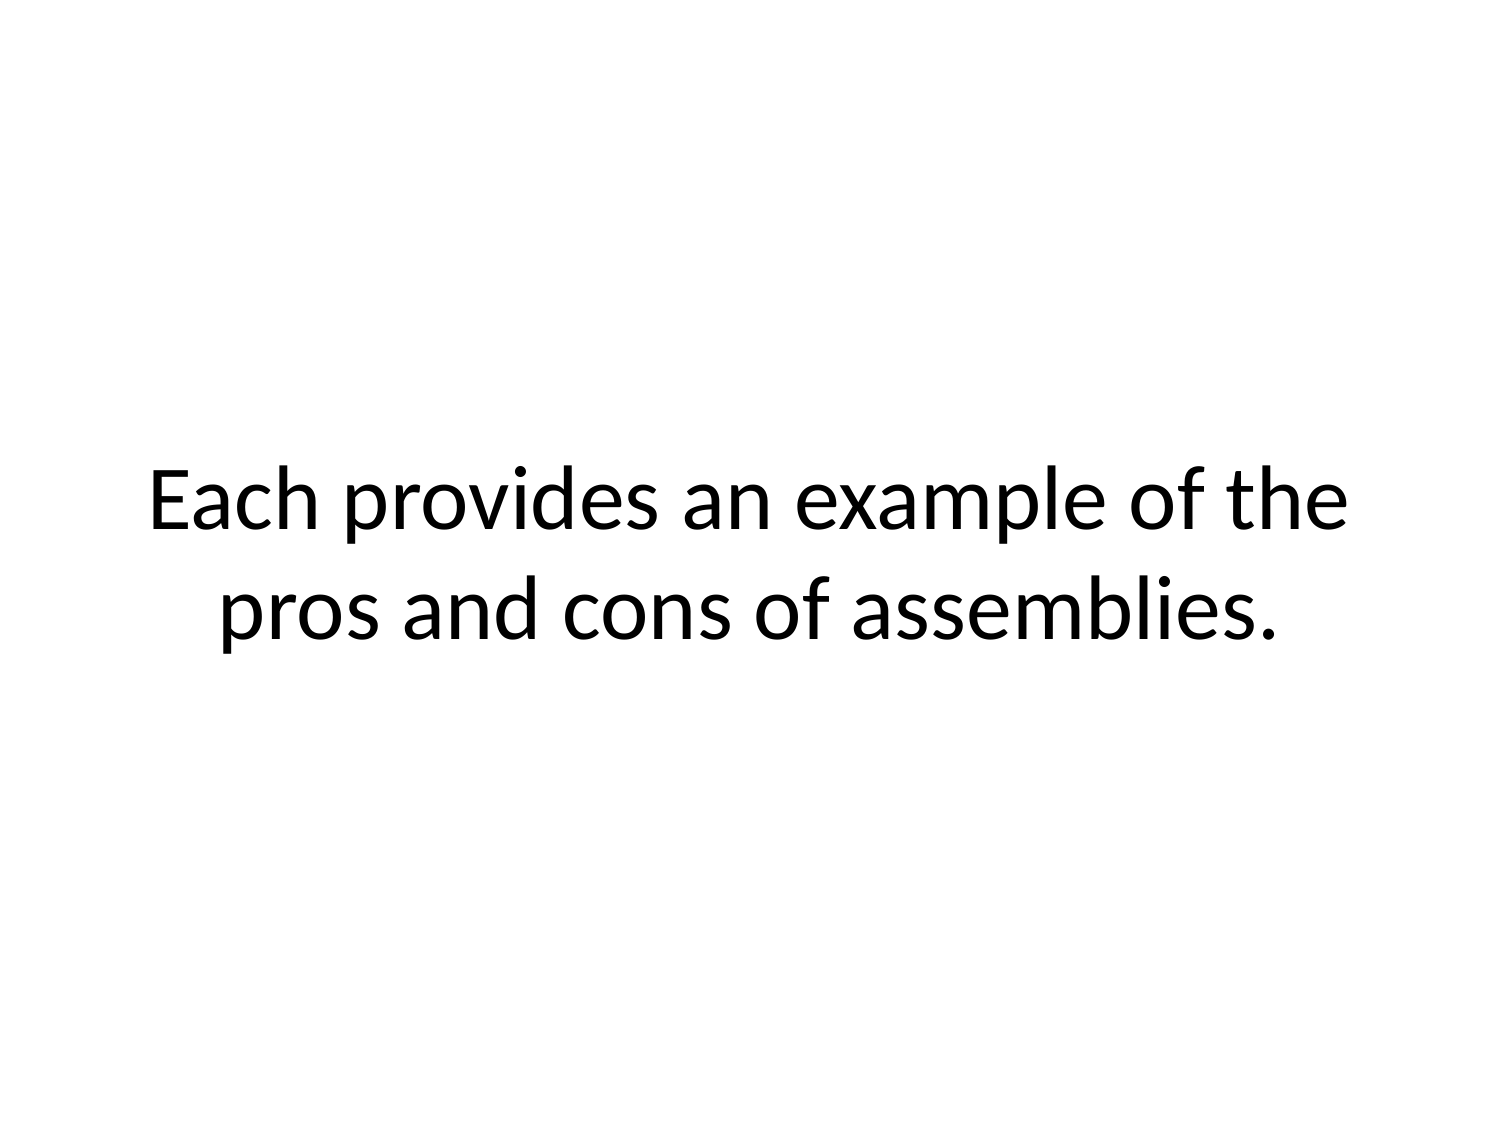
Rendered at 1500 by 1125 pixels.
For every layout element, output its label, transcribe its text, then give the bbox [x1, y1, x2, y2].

title Each provides an example of the pros and cons of assemblies. [74, 44, 1426, 1051]
